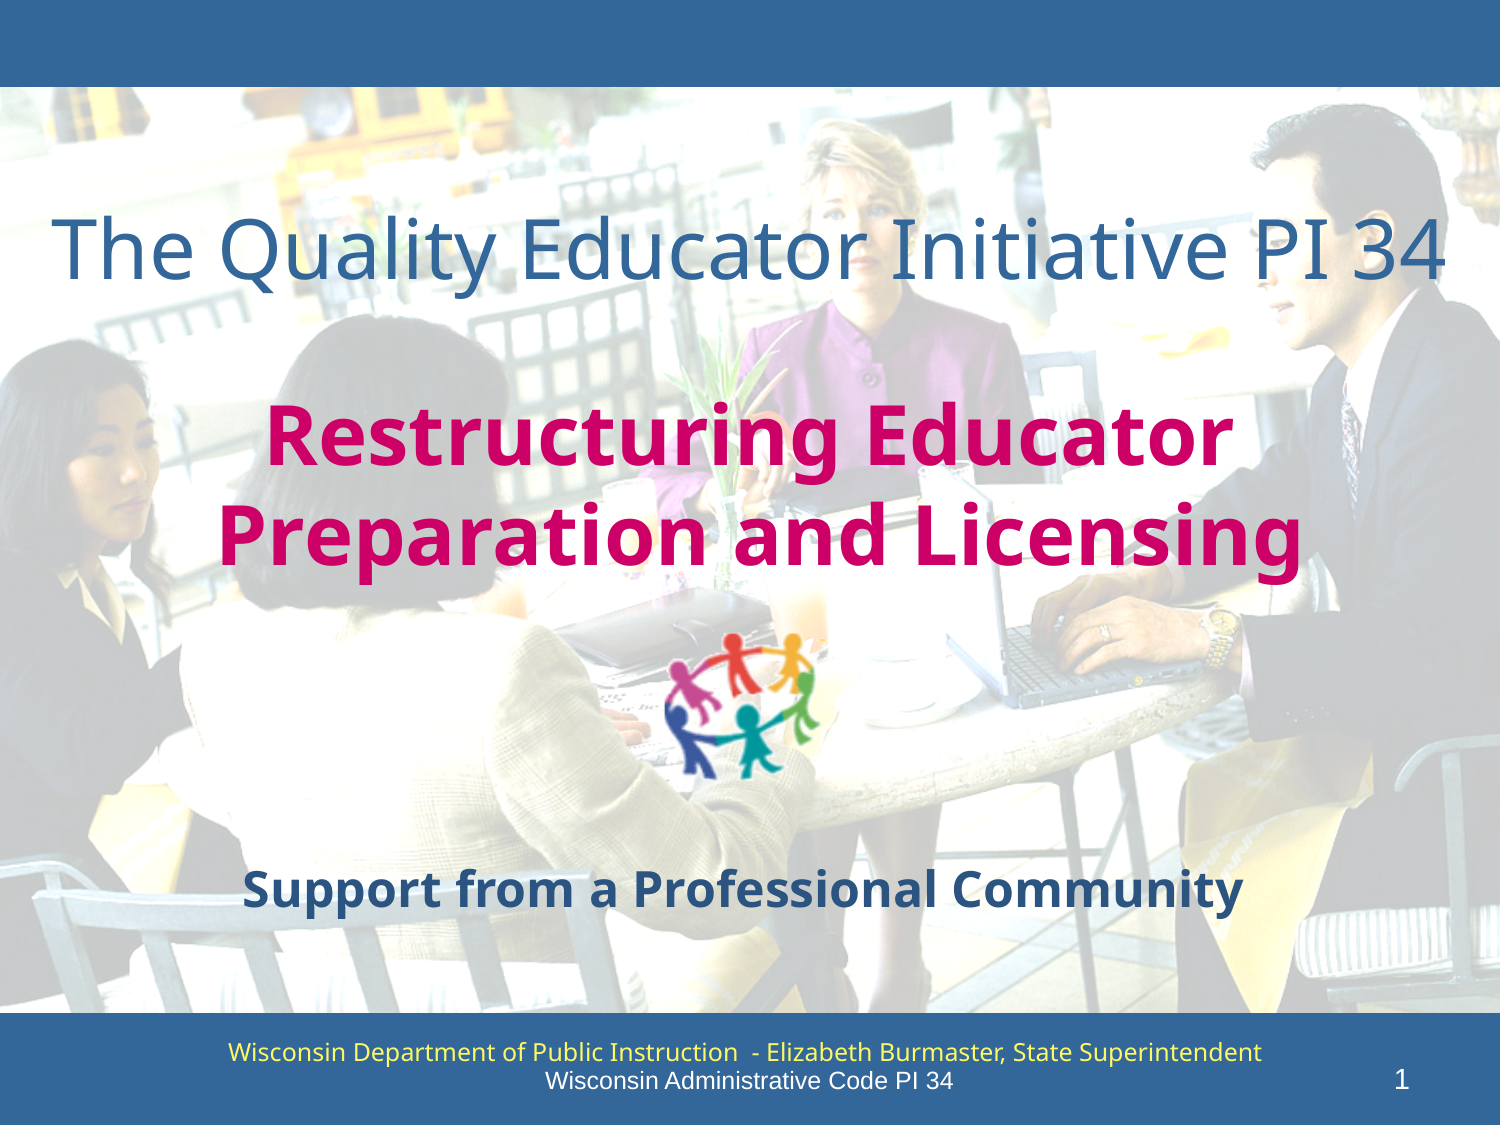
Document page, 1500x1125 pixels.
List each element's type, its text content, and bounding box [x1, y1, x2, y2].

text_box Wisconsin Department of Public Instruction - Elizabeth Burmaster, State Superintendent [0, 1024, 1500, 1075]
picture [0, 87, 1500, 1013]
text_box [0, 0, 1500, 87]
footer Wisconsin Administrative Code PI 34 [512, 1075, 988, 1103]
slide_number 1 [1074, 1075, 1426, 1103]
